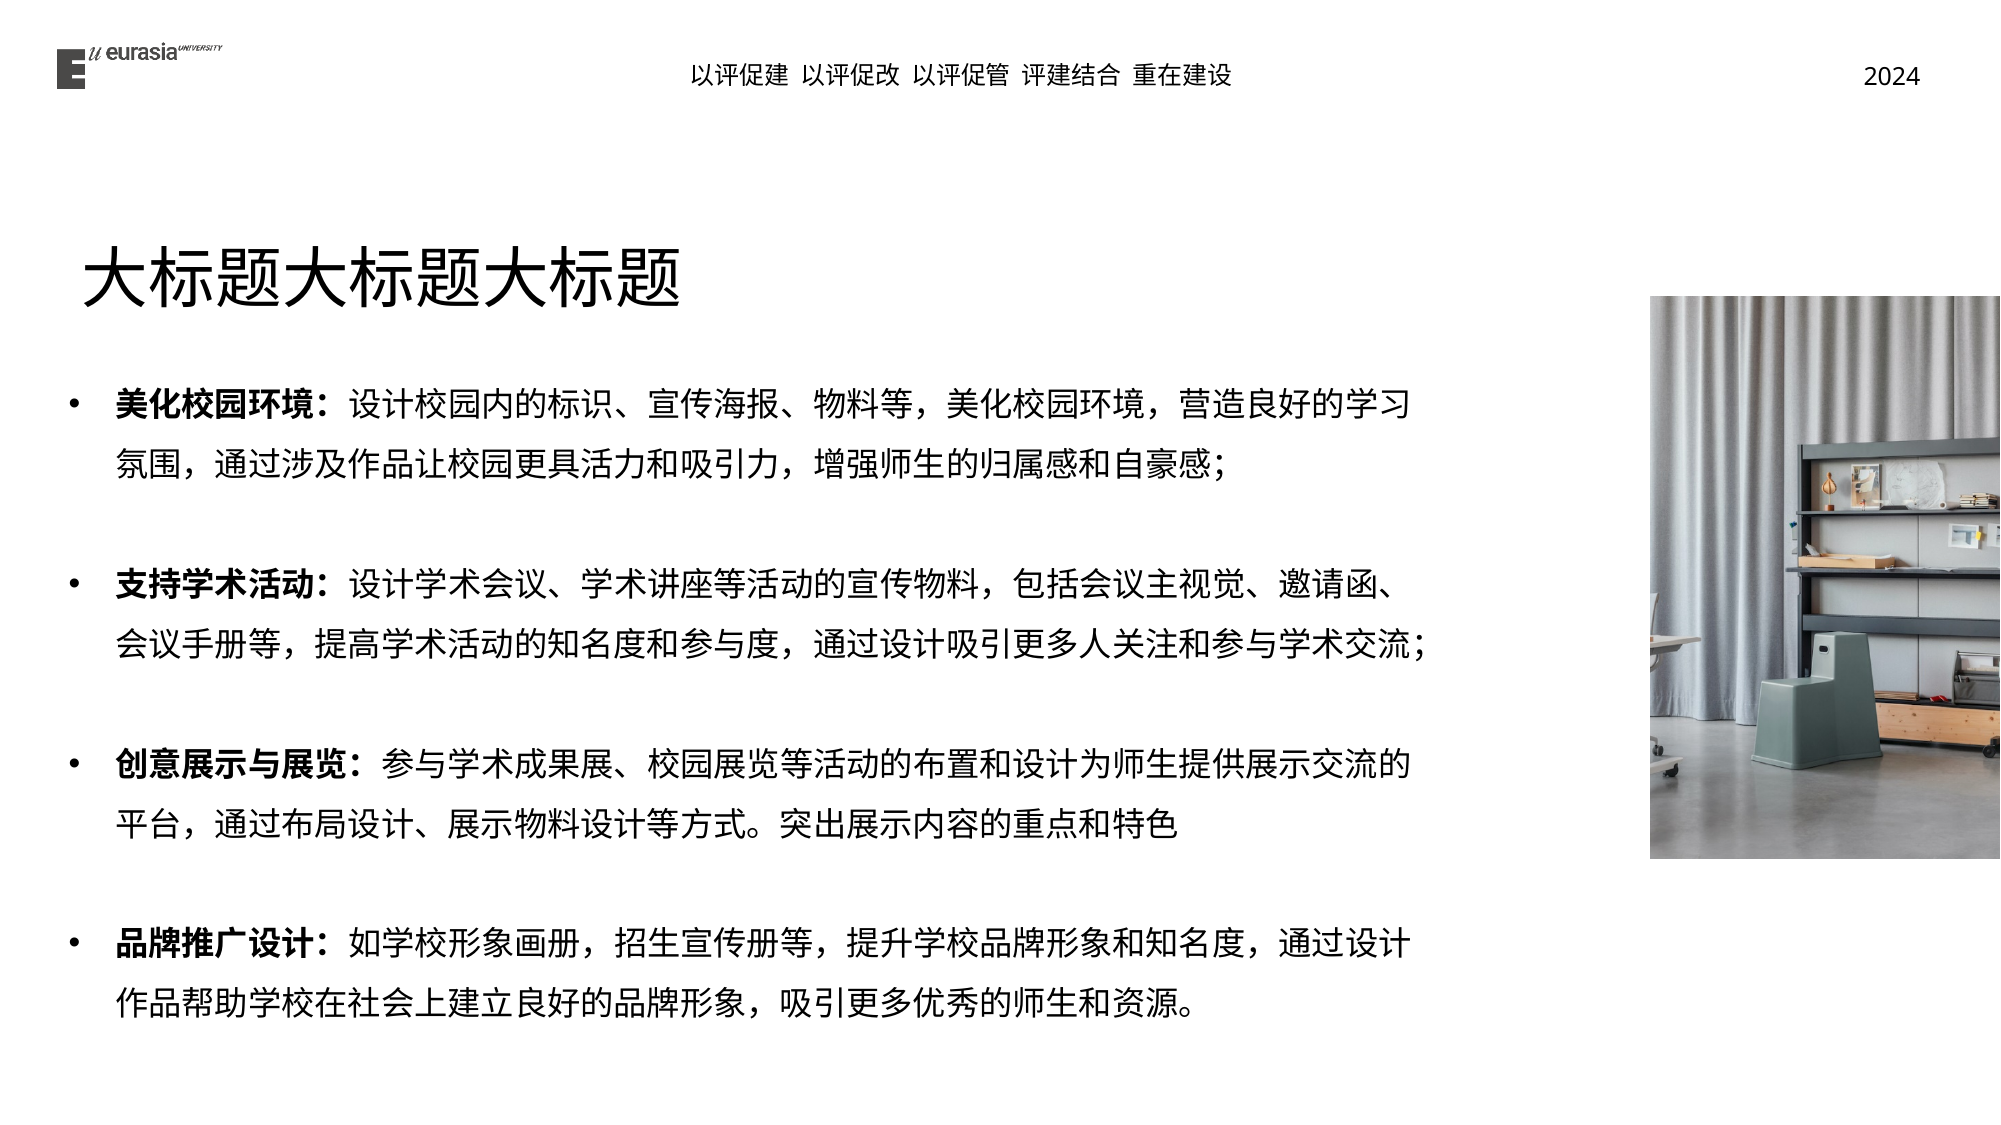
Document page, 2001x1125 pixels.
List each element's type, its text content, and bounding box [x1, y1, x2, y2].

picture [1649, 296, 2000, 859]
text_box 以评促建 以评促改 以评促管 评建结合 重在建设 [674, 48, 1264, 97]
text_box 美化校园环境：设计校园内的标识、宣传海报、物料等，美化校园环境，营造良好的学习氛围，通过涉及作品让校园更具活力和吸引力，增强师生的归属感和自豪感； 支持学术活动：设计学术会议、学术讲座等活动的宣传物料，包括会议主视觉、邀请函、会议手册等，提高学术活动的知名度和参与度，通过设计吸引更多人关注和参与学术交流； 创意展示与展览：参与学术成果展、校园展览等活动的布置和设计为师生提供展示交流的平台，通过布局设计、展示物料设计等方式。突出展示内容的重点和特色 品牌推广设计：如学校形象画册，招生宣传册等，提升学校品牌形象和知名度，通过设计作品帮助学校在社会上建立良好的品牌形象，吸引更多优秀的师生和资源。 [53, 356, 1438, 1090]
text_box 2024 [1697, 51, 1936, 98]
text_box 大标题大标题大标题 [67, 228, 1568, 323]
picture [53, 38, 231, 98]
